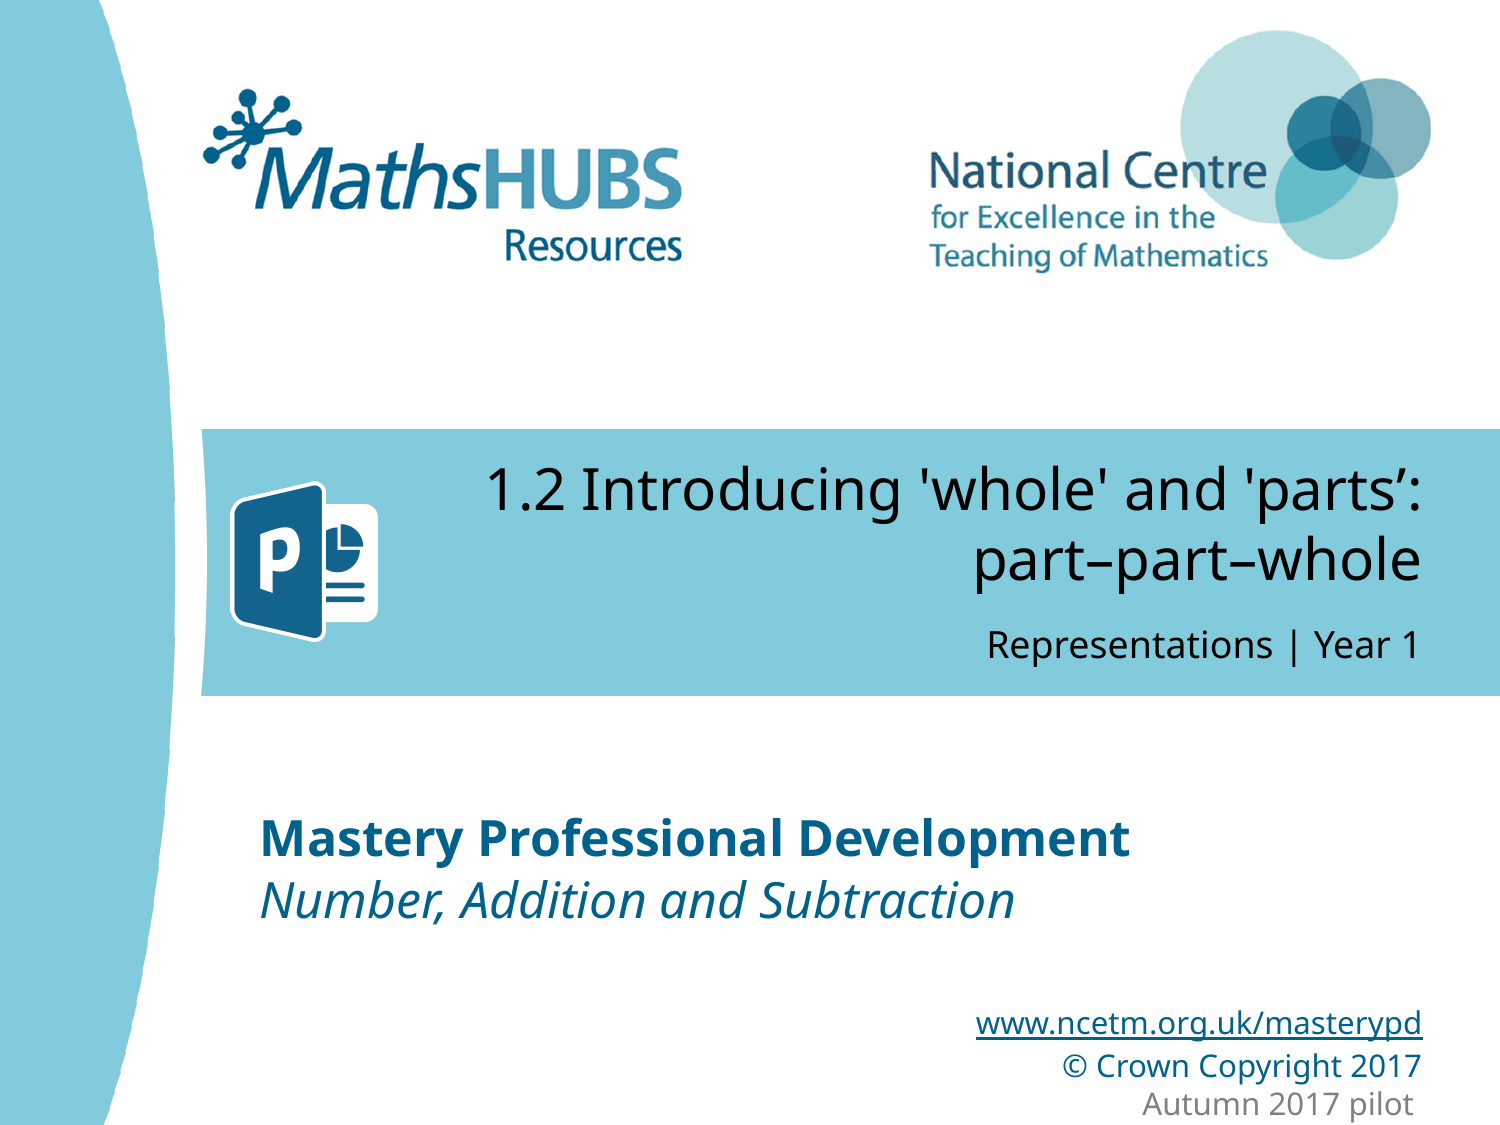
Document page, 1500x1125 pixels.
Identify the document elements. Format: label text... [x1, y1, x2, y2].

picture [927, 29, 1431, 274]
picture [178, 429, 1500, 696]
picture [0, 0, 175, 1125]
subtitle Representations | Year 1 [407, 614, 1438, 673]
list Number, Addition and Subtraction [244, 860, 1161, 945]
title 1.2 Introducing 'whole' and 'parts’: part–part–whole [407, 459, 1438, 585]
picture [200, 85, 688, 274]
